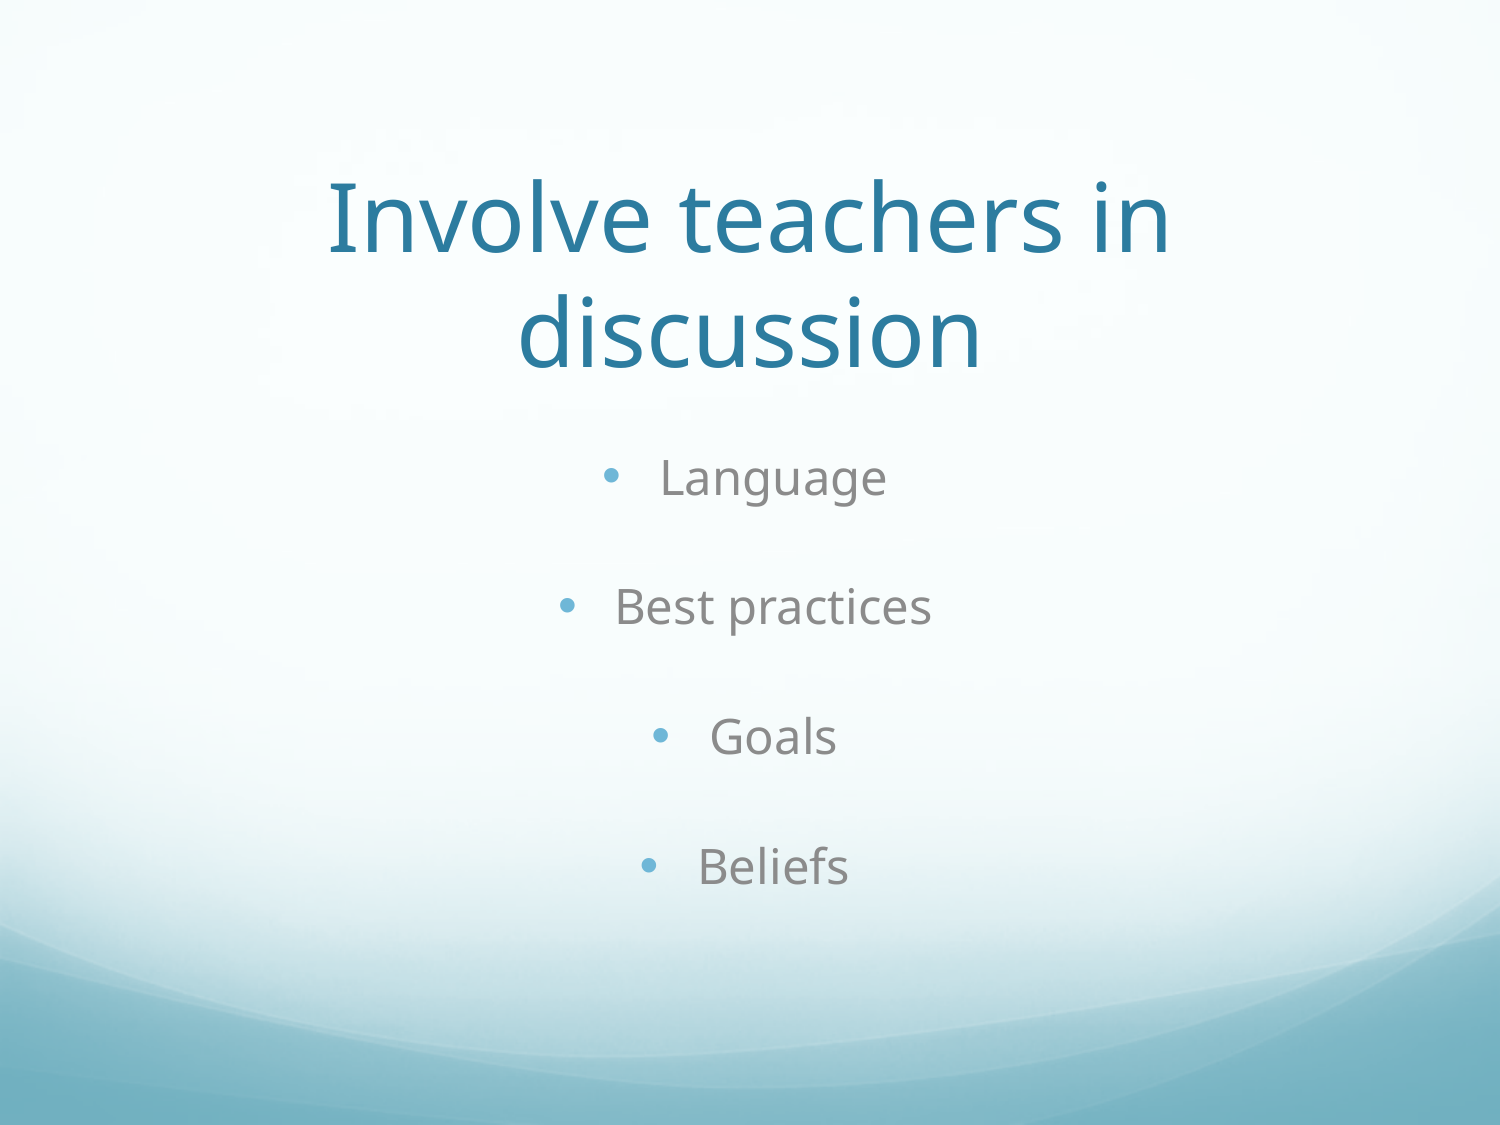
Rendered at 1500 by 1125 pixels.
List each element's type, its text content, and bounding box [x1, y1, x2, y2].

title Involve teachers in discussion [90, 170, 1412, 395]
list Language Best practices Goals Beliefs [90, 438, 1412, 904]
